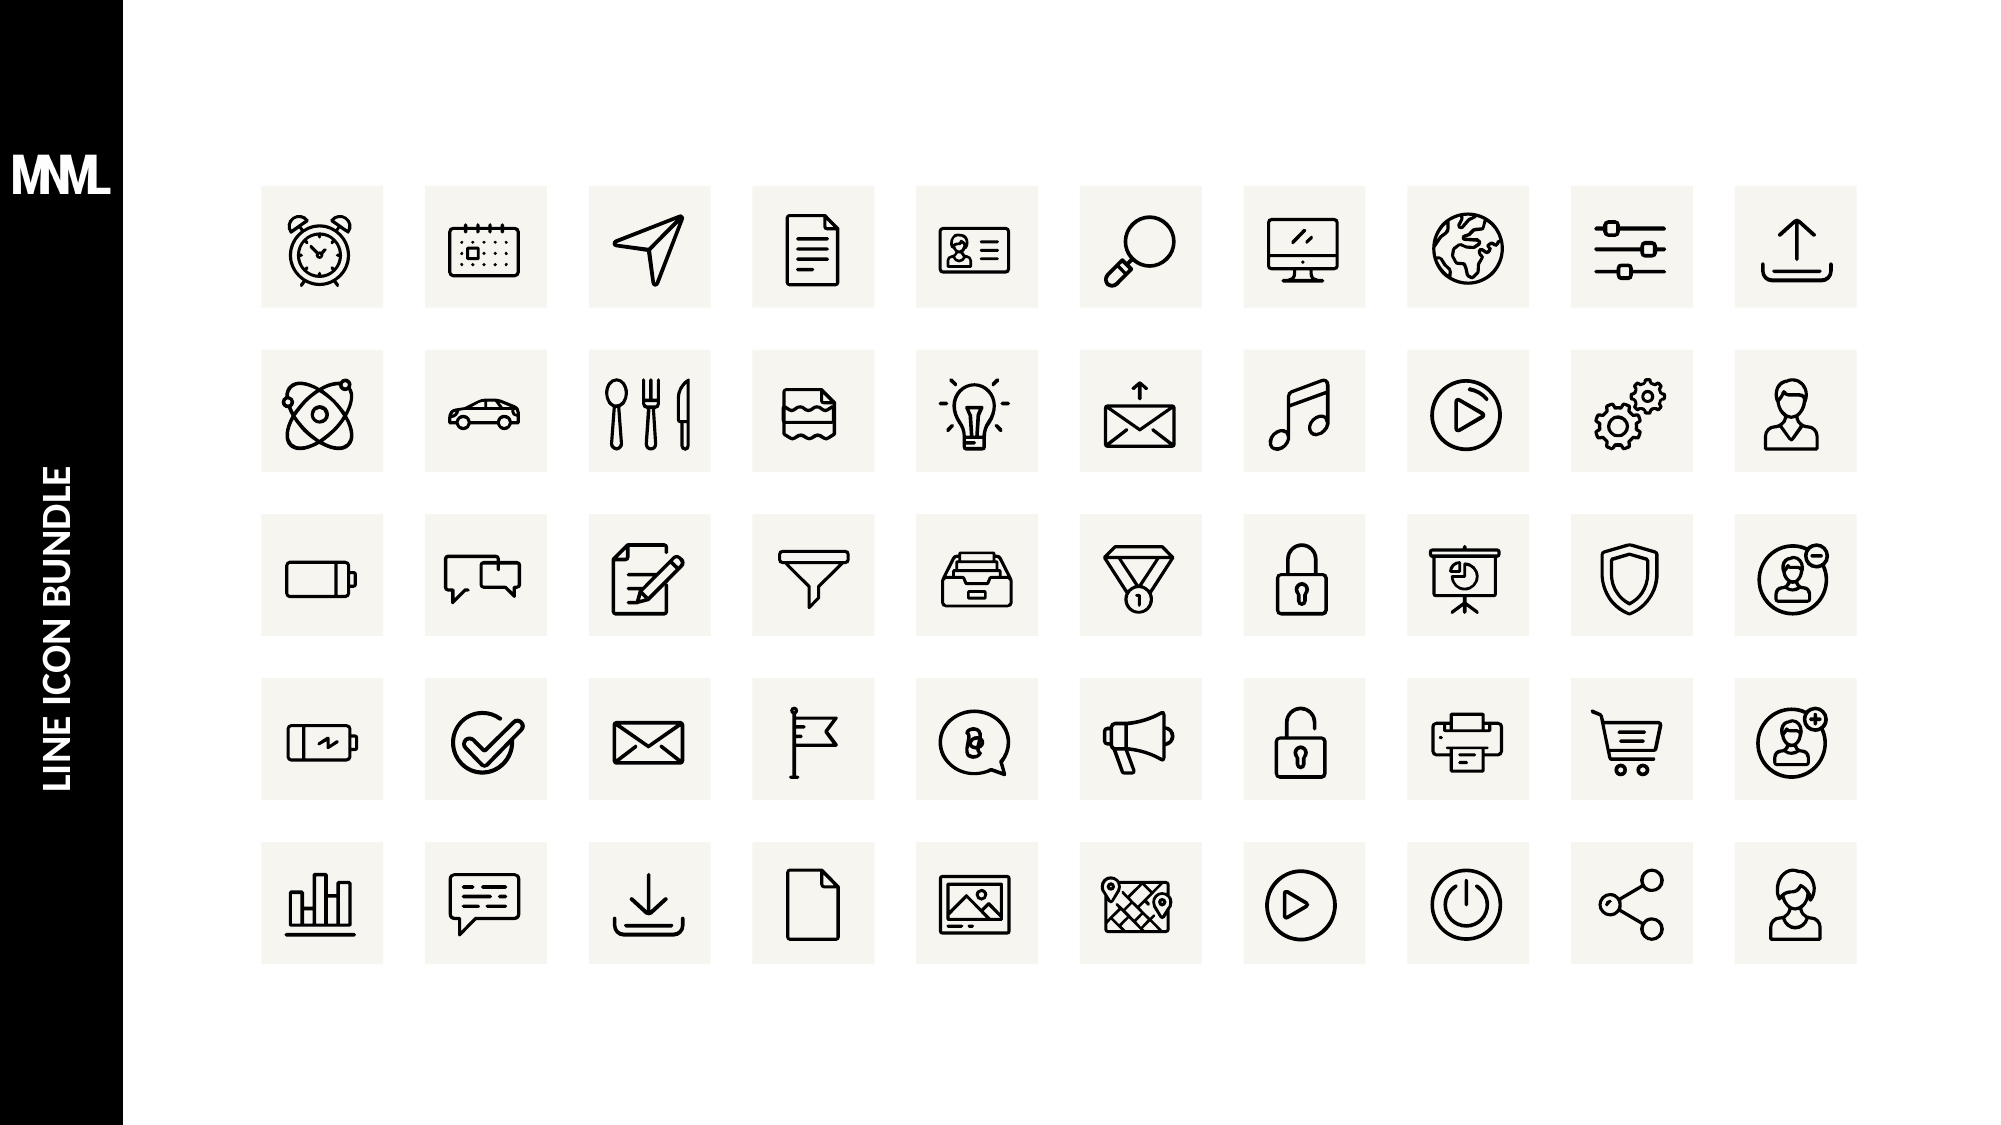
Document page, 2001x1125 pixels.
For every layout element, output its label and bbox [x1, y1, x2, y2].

text_box [676, 378, 690, 451]
text_box [1267, 217, 1339, 283]
text_box [1756, 706, 1828, 779]
text_box [1282, 890, 1310, 920]
text_box [612, 916, 685, 937]
text_box [285, 560, 357, 599]
text_box [642, 378, 660, 451]
text_box [1430, 868, 1503, 941]
text_box [1594, 402, 1642, 451]
text_box [612, 214, 685, 287]
text_box [288, 872, 352, 927]
text_box [287, 215, 352, 288]
text_box [284, 932, 357, 937]
text_box [786, 868, 840, 941]
text_box [782, 388, 837, 441]
text_box [994, 424, 1003, 432]
text_box [1594, 240, 1667, 258]
text_box [778, 549, 850, 609]
text_box [938, 226, 1011, 274]
text_box [1636, 763, 1650, 777]
text_box [1594, 263, 1667, 281]
text_box [965, 727, 982, 759]
text_box [479, 560, 522, 598]
text_box [785, 214, 840, 287]
text_box [941, 551, 1013, 608]
text_box [1430, 379, 1502, 452]
text_box [781, 405, 836, 424]
text_box [612, 720, 685, 765]
text_box [952, 383, 996, 451]
text_box [443, 554, 500, 605]
text_box [1428, 544, 1501, 614]
text_box [980, 737, 985, 749]
text_box [451, 710, 515, 775]
text_box [1131, 381, 1149, 401]
text_box [448, 873, 521, 937]
text_box [1590, 709, 1663, 761]
text_box [605, 378, 628, 451]
text_box [938, 401, 949, 406]
text_box [1268, 378, 1330, 451]
text_box [448, 223, 520, 278]
text_box [1100, 876, 1173, 934]
text_box [626, 554, 685, 605]
text_box [946, 424, 954, 432]
text_box [1265, 869, 1337, 942]
text_box [1275, 543, 1328, 616]
text_box [788, 706, 838, 779]
text_box [310, 405, 329, 424]
text_box [1763, 378, 1819, 451]
text_box [1600, 543, 1659, 616]
text_box [1432, 212, 1504, 285]
text_box [1274, 706, 1327, 779]
text_box [1757, 543, 1830, 616]
text_box [1614, 763, 1627, 777]
text_box [1103, 545, 1175, 614]
text_box [1769, 868, 1822, 941]
text_box [317, 736, 339, 749]
text_box [1594, 220, 1667, 237]
text_box [611, 543, 669, 616]
text_box [1598, 868, 1664, 941]
text_box [938, 709, 1011, 777]
text_box [991, 378, 999, 387]
text_box [949, 378, 957, 387]
text_box [462, 718, 525, 768]
text_box [281, 378, 354, 451]
text_box [969, 736, 978, 750]
text_box [1761, 262, 1833, 283]
text_box [1000, 401, 1011, 406]
text_box [1629, 378, 1667, 415]
text_box [1103, 215, 1176, 288]
text_box [938, 874, 1011, 935]
text_box [286, 724, 359, 762]
text_box [448, 398, 520, 431]
text_box [1103, 404, 1176, 448]
text_box [1431, 712, 1504, 773]
text_box [1102, 711, 1175, 775]
picture [0, 113, 122, 236]
text_box [1777, 218, 1816, 262]
text_box [629, 872, 668, 916]
